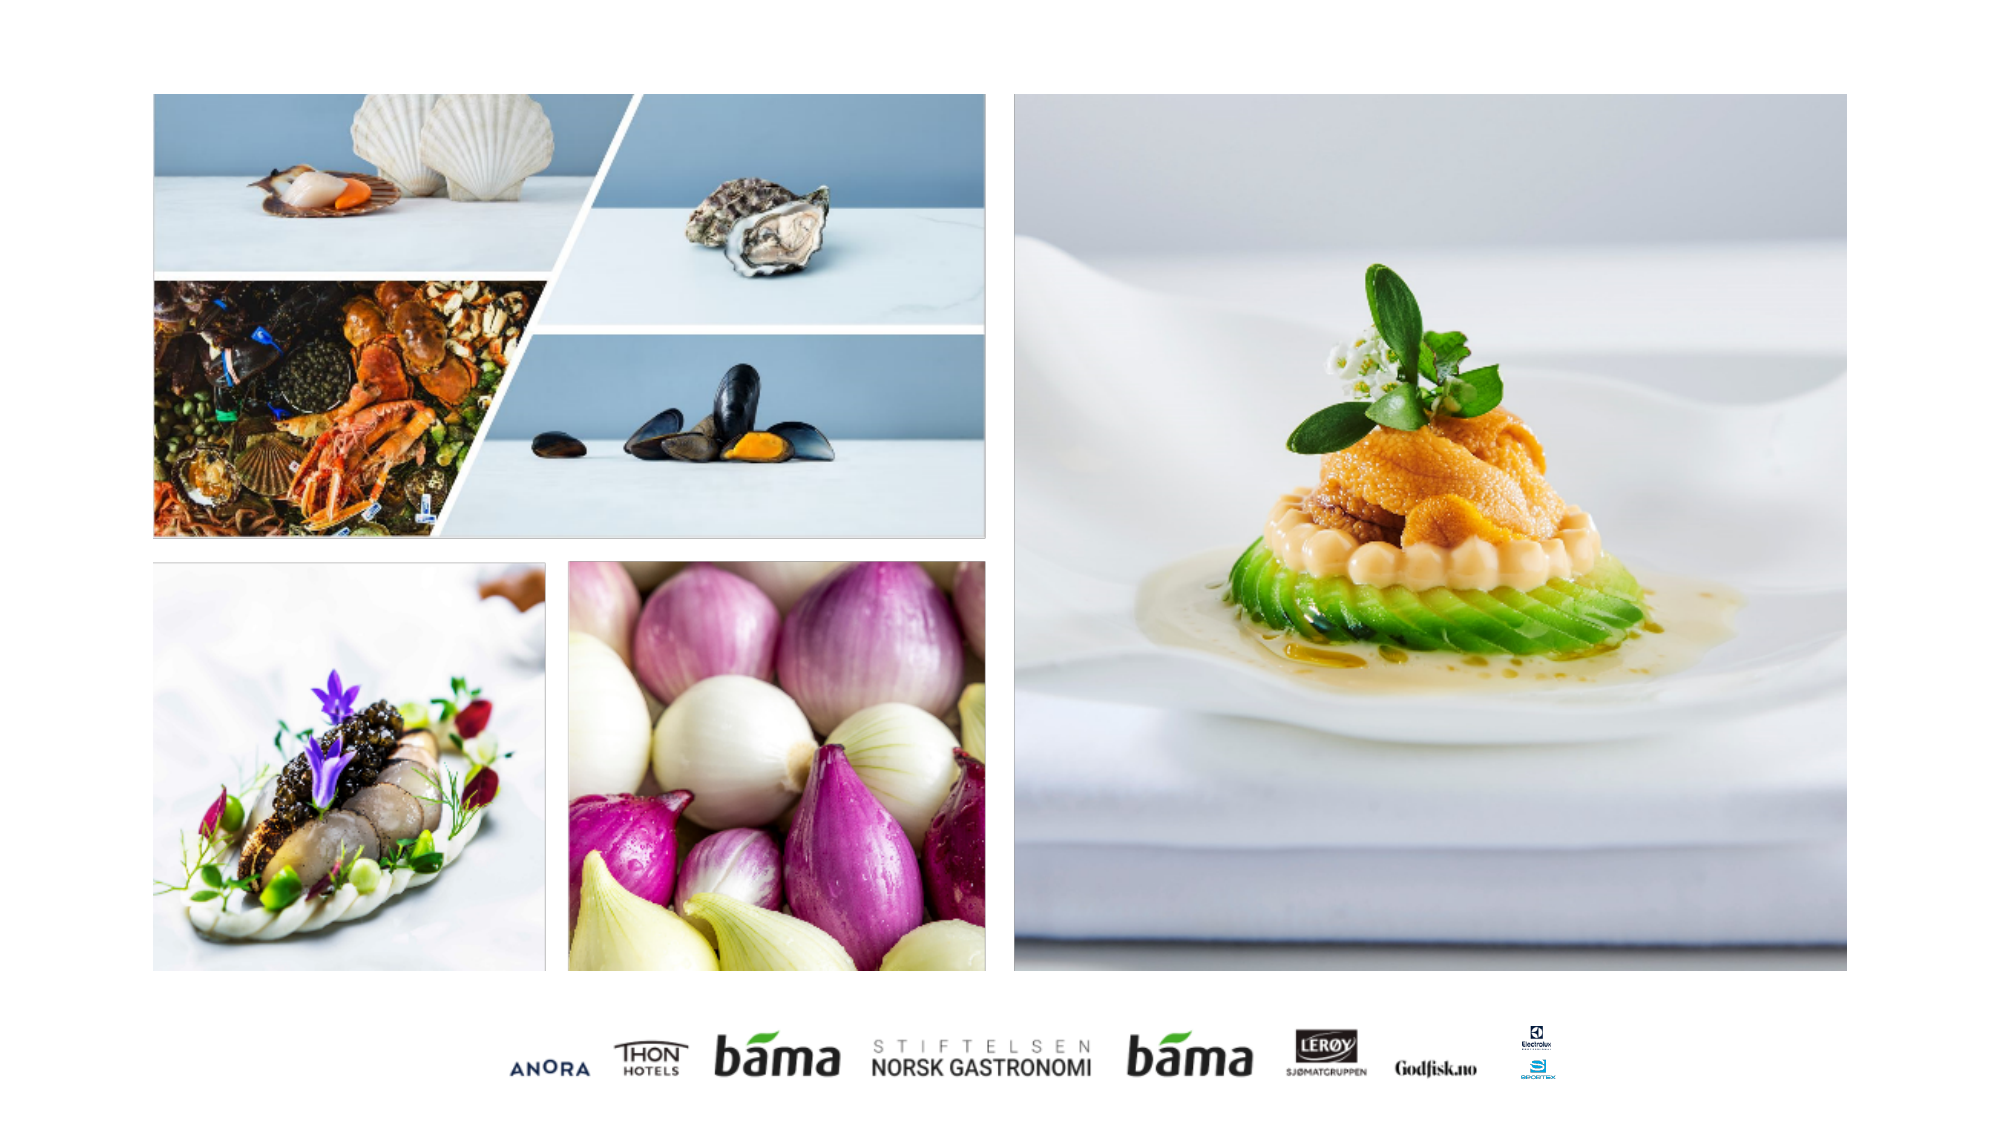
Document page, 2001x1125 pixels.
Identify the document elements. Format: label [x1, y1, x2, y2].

text_box [468, 1001, 1557, 1108]
picture [153, 93, 1847, 971]
